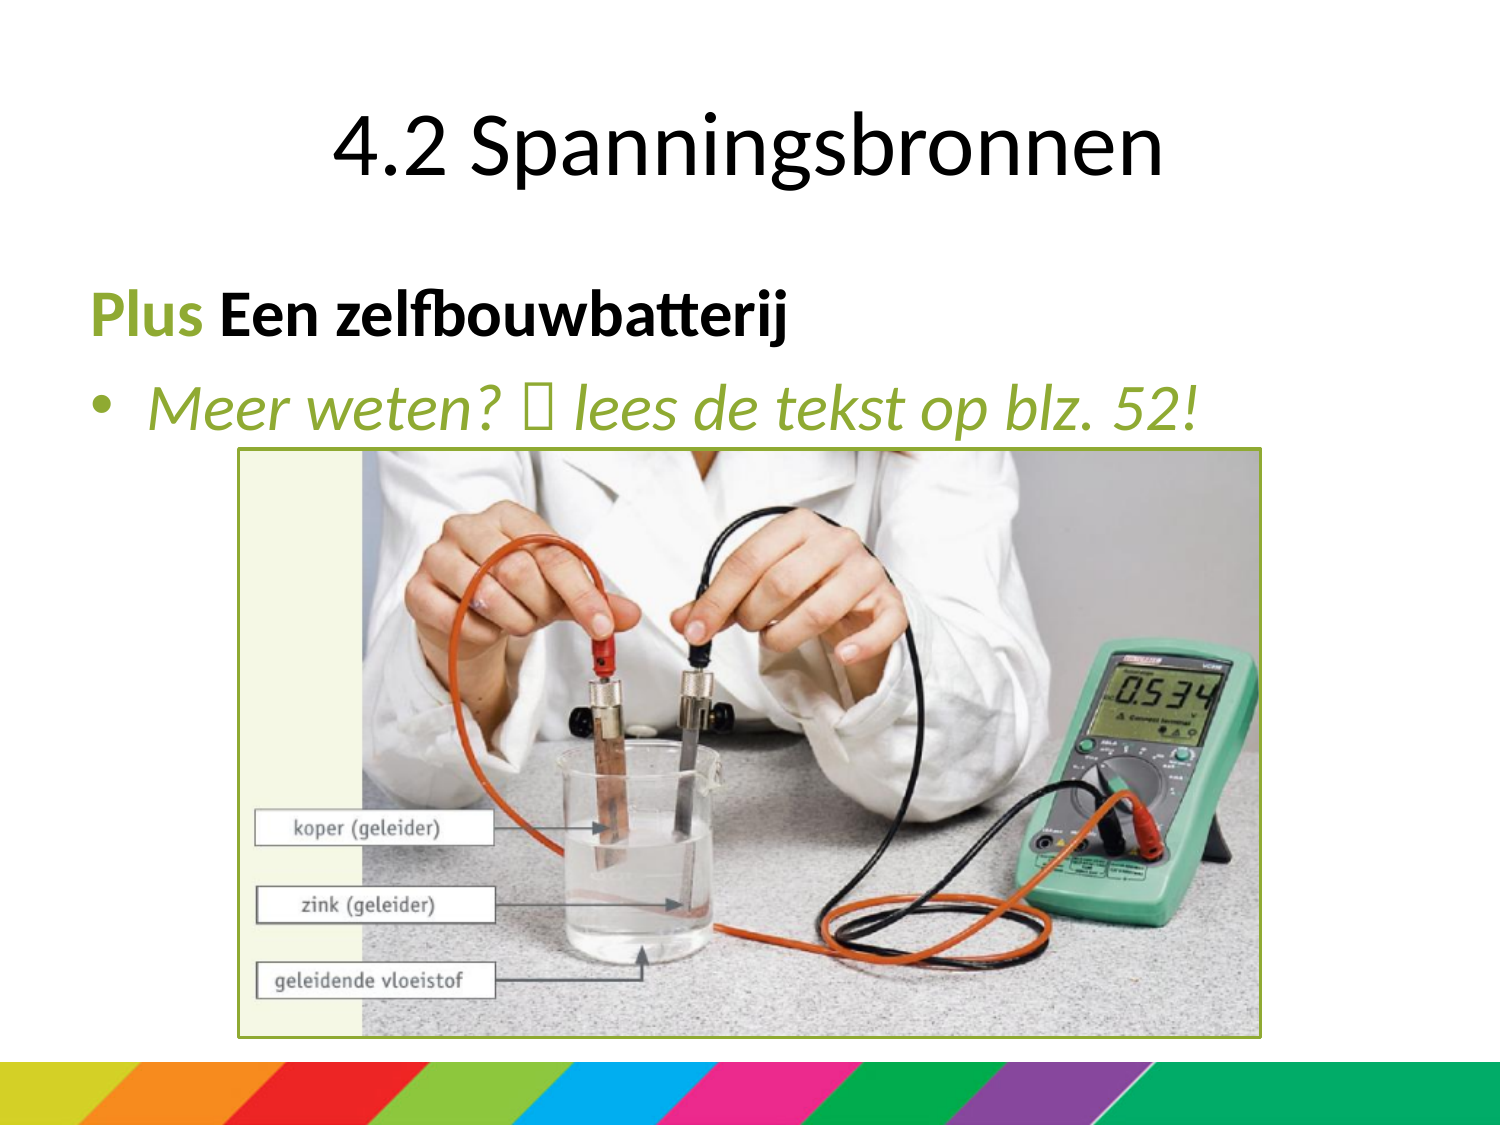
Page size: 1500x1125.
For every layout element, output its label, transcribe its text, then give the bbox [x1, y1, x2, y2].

picture [0, 1062, 574, 1125]
title 4.2 Spanningsbronnen [75, 45, 1425, 233]
picture [239, 450, 1260, 1036]
list Plus Een zelfbouwbatterij Meer weten?  lees de tekst op blz. 52! [75, 262, 1425, 1005]
picture [656, 1062, 1500, 1125]
